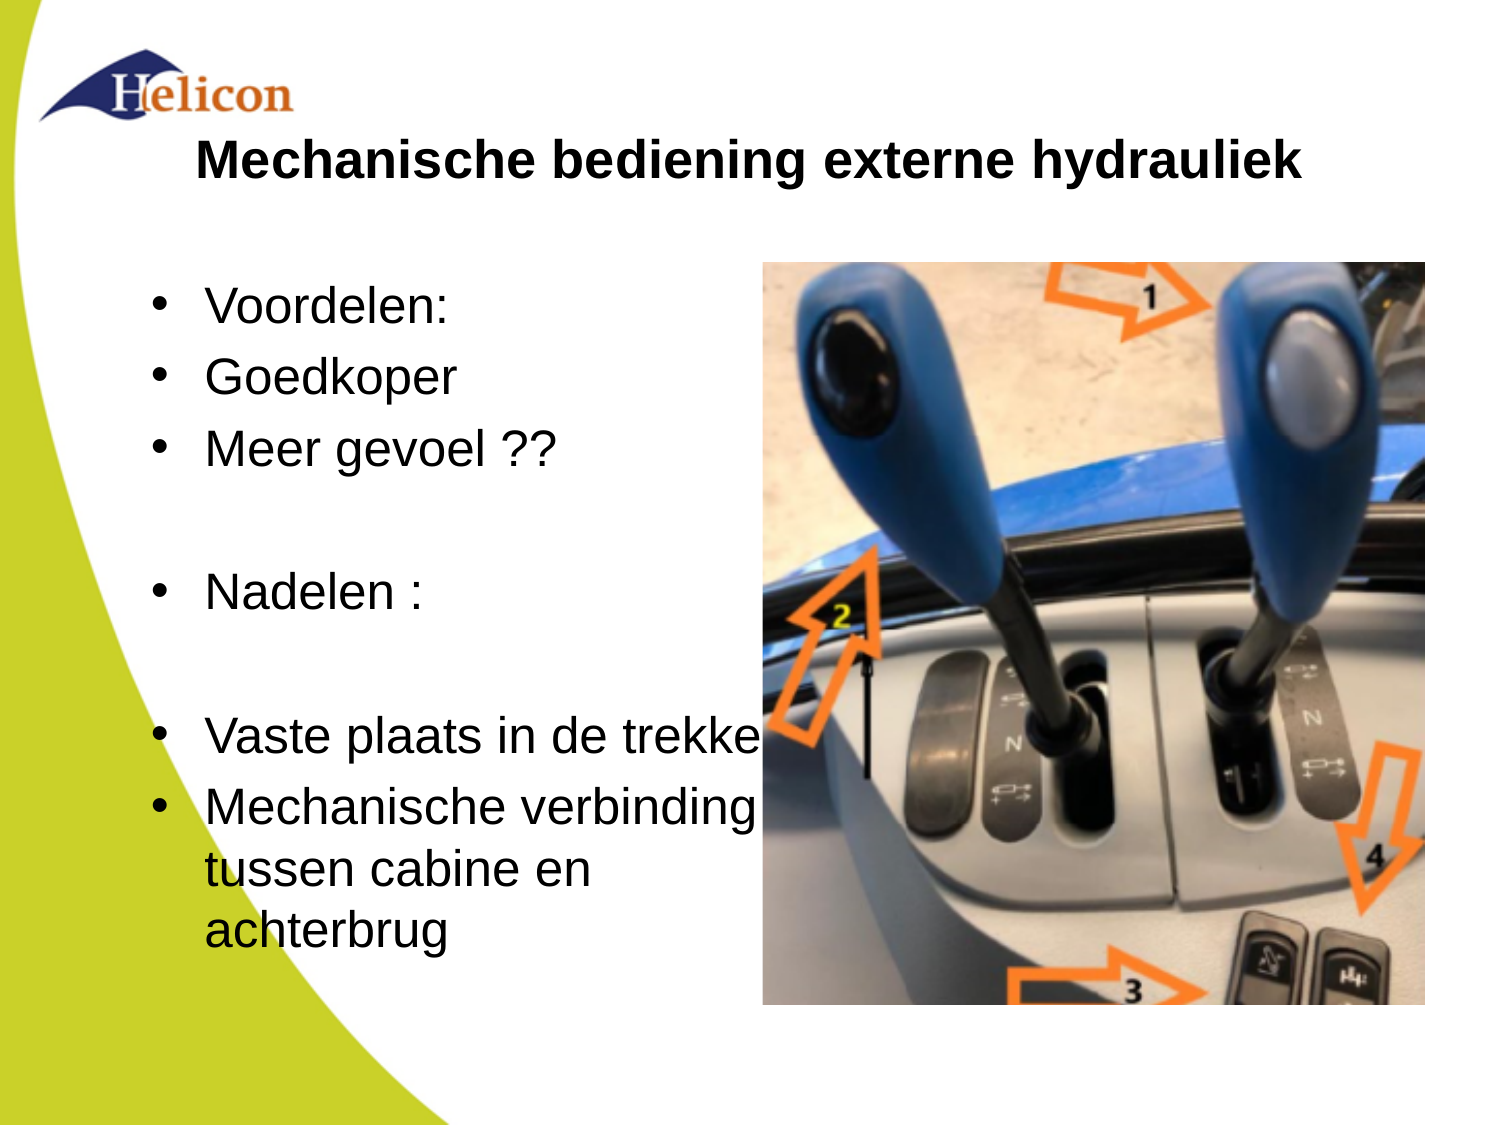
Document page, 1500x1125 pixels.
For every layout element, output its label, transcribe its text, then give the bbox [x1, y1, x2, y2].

list Voordelen: Goedkoper Meer gevoel ?? Nadelen : Vaste plaats in de trekker Mechanische verbinding tussen cabine en achterbrug [135, 264, 758, 1007]
picture [0, 0, 1500, 1125]
title Mechanische bediening externe hydrauliek [75, 90, 1425, 233]
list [762, 262, 1426, 1006]
